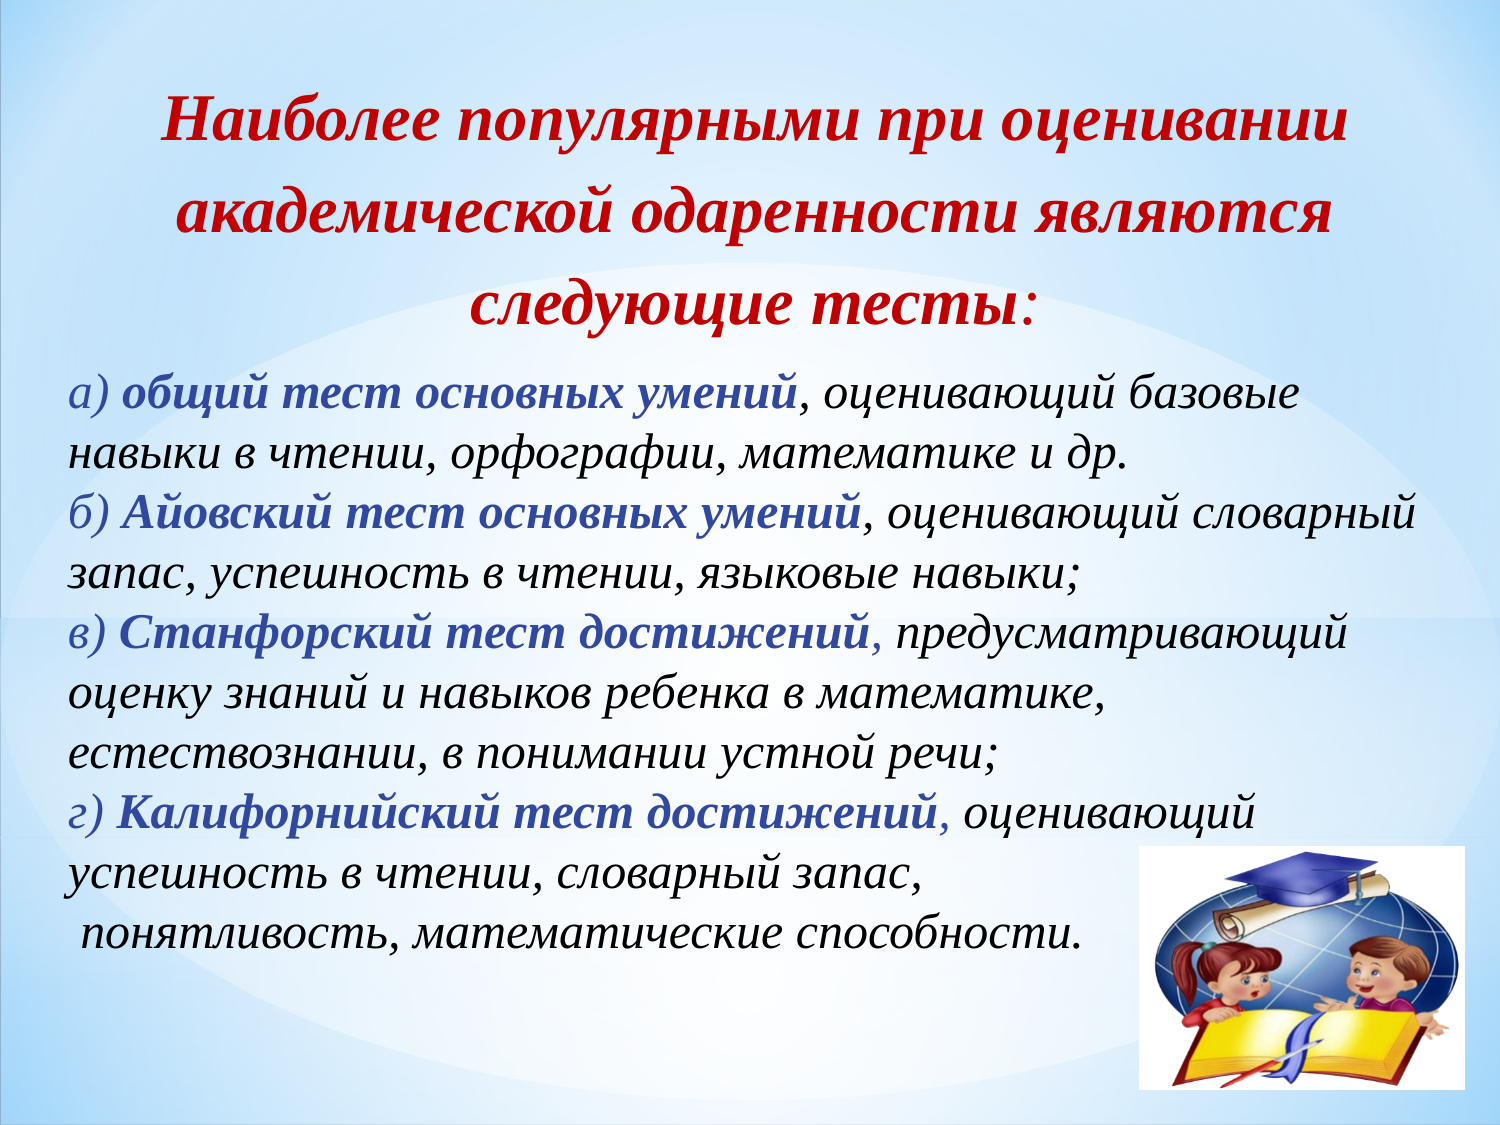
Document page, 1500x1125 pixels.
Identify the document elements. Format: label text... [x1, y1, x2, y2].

picture [1139, 845, 1465, 1090]
text_box Наиболее популярными при оценивании академической одаренности являются следующие тесты: а) общий тест основных умений, оценивающий базовые навыки в чтении, орфографии, математике и др. б) Айовский тест основных умений, оценивающий словарный запас, успешность в чтении, языковые навыки; в) Станфорский тест достижений, предусматривающий оценку знаний и навыков ребенка в математике, естествознании, в понимании устной речи; г) Калифорнийский тест достижений, оценивающий успешность в чтении, словарный запас, понятливость, математические способности. [53, 54, 1459, 1087]
